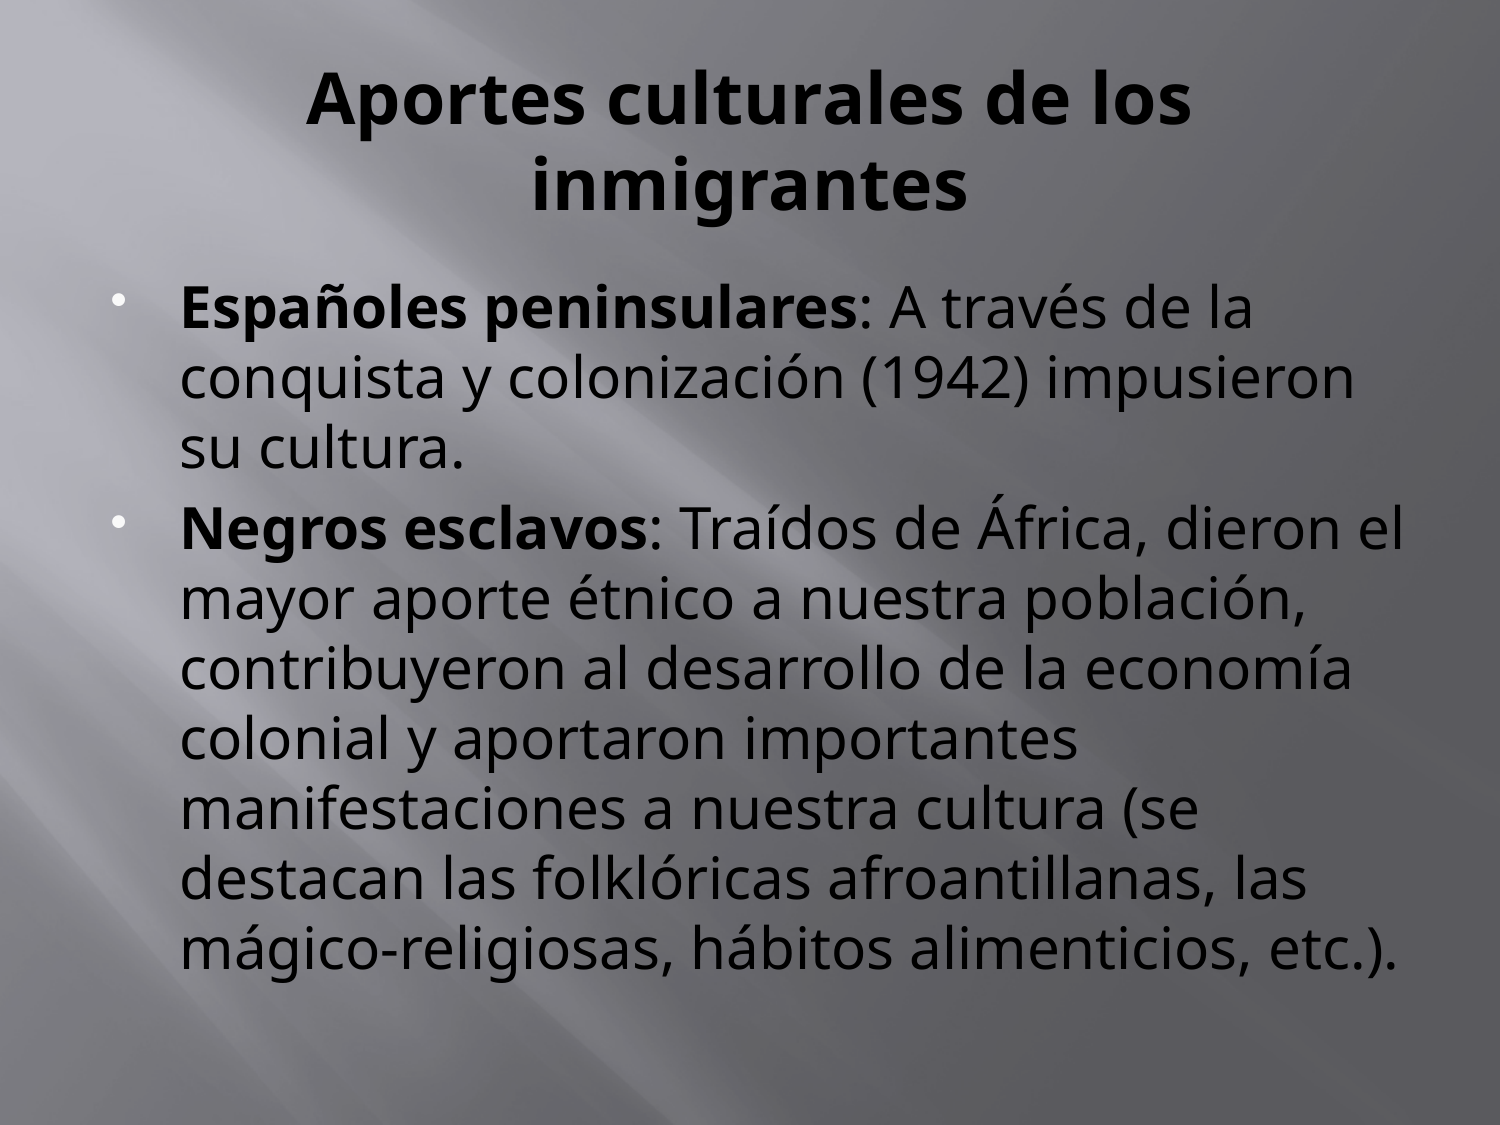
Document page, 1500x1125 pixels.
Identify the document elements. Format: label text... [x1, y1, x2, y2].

list Españoles peninsulares: A través de la conquista y colonización (1942) impusieron su cultura. Negros esclavos: Traídos de África, dieron el mayor aporte étnico a nuestra población, contribuyeron al desarrollo de la economía colonial y aportaron importantes manifestaciones a nuestra cultura (se destacan las folklóricas afroantillanas, las mágico-religiosas, hábitos alimenticios, etc.). [75, 262, 1425, 1035]
title Aportes culturales de los inmigrantes [75, 45, 1425, 233]
